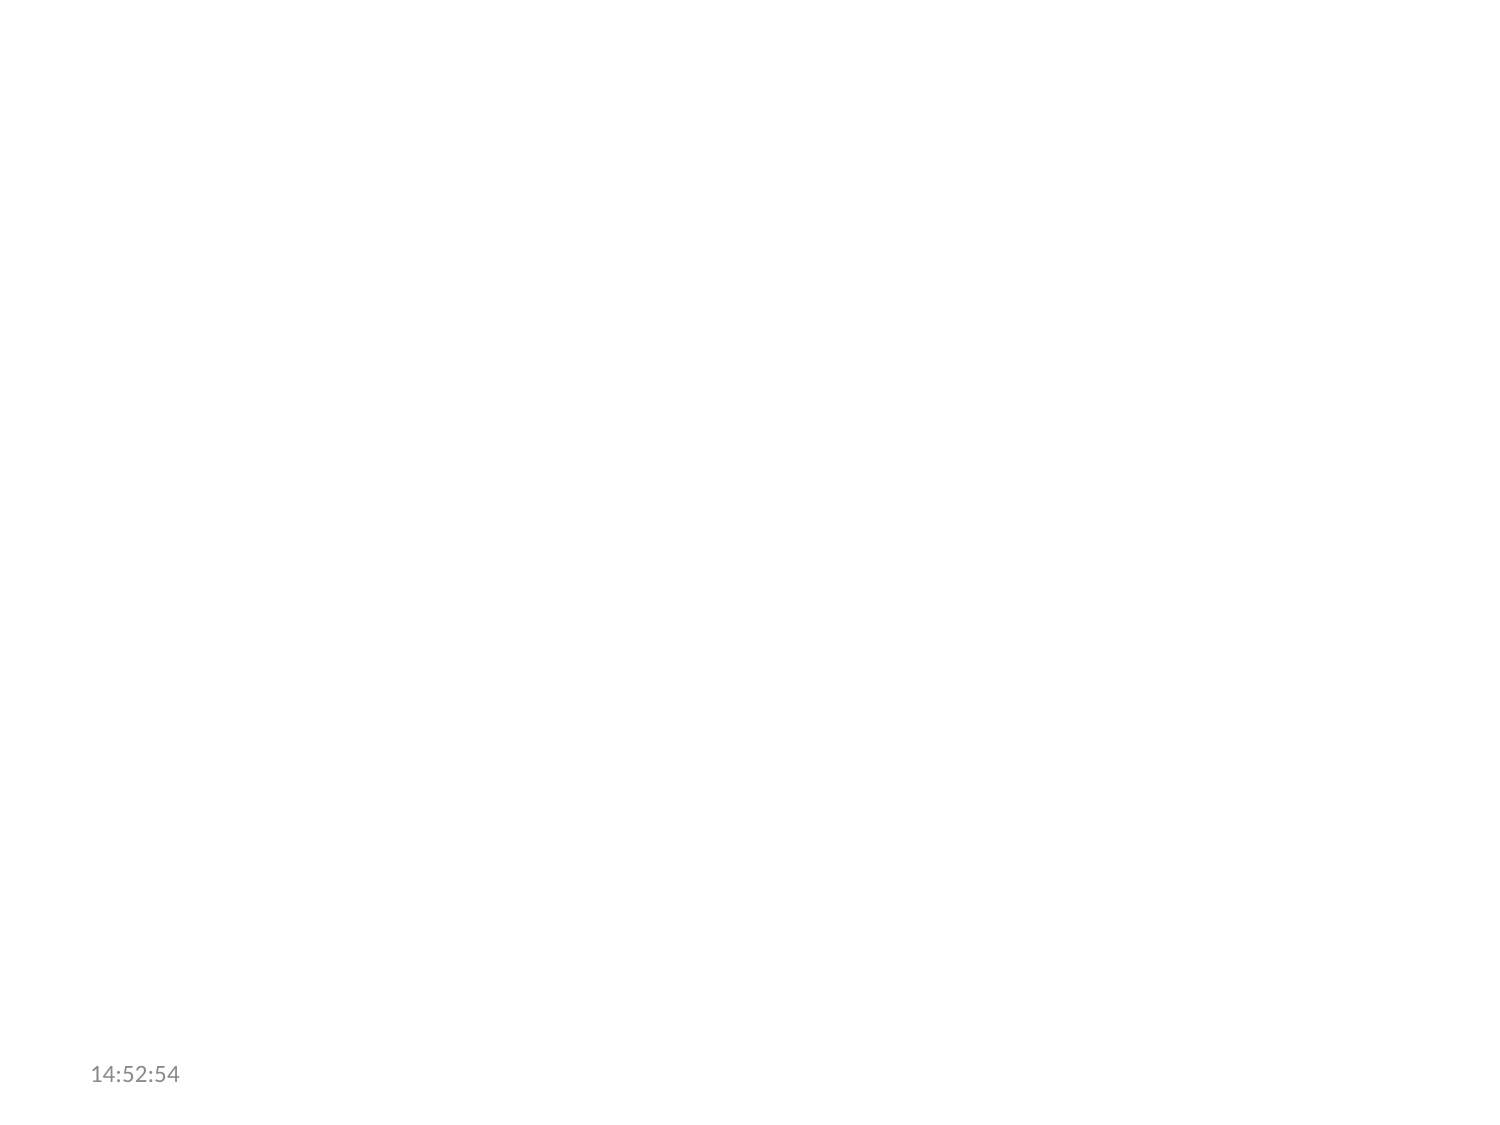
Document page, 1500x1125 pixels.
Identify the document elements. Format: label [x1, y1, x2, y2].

slide_number [75, 1042, 425, 1103]
